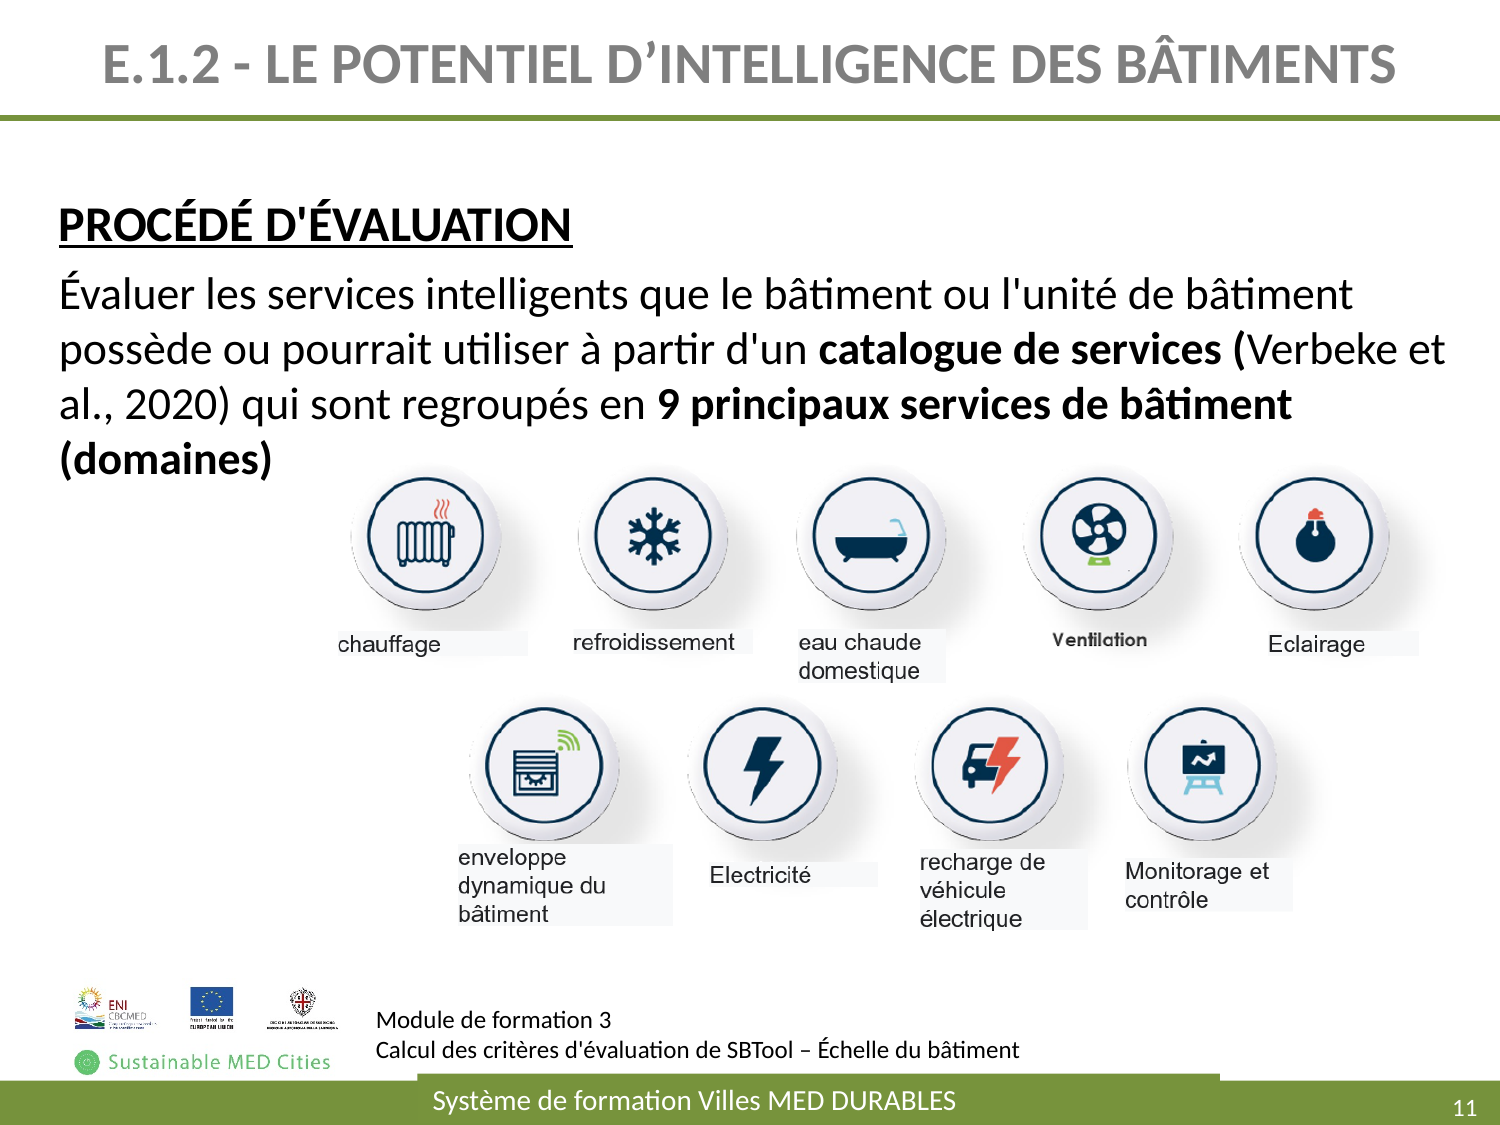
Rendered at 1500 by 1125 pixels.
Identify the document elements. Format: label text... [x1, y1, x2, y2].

list PROCÉDÉ D'ÉVALUATION [43, 184, 1116, 255]
text_box Module de formation 3 Calcul des critères d'évaluation de SBTool – Échelle du bâtiment [360, 996, 1301, 1072]
title E.1.2 - LE POTENTIEL D’INTELLIGENCE DES BÂTIMENTS [0, 0, 1500, 121]
text_box Système de formation Villes MED DURABLES [417, 1073, 1220, 1124]
picture [62, 978, 356, 1080]
text_box Évaluer les services intelligents que le bâtiment ou l'unité de bâtiment possède ou pourrait utiliser à partir d'un catalogue de services (Verbeke et al., 2020) qui sont regroupés en 9 principaux services de bâtiment (domaines) [43, 255, 1500, 491]
picture [322, 447, 1454, 948]
slide_number 11 [1142, 1076, 1493, 1125]
